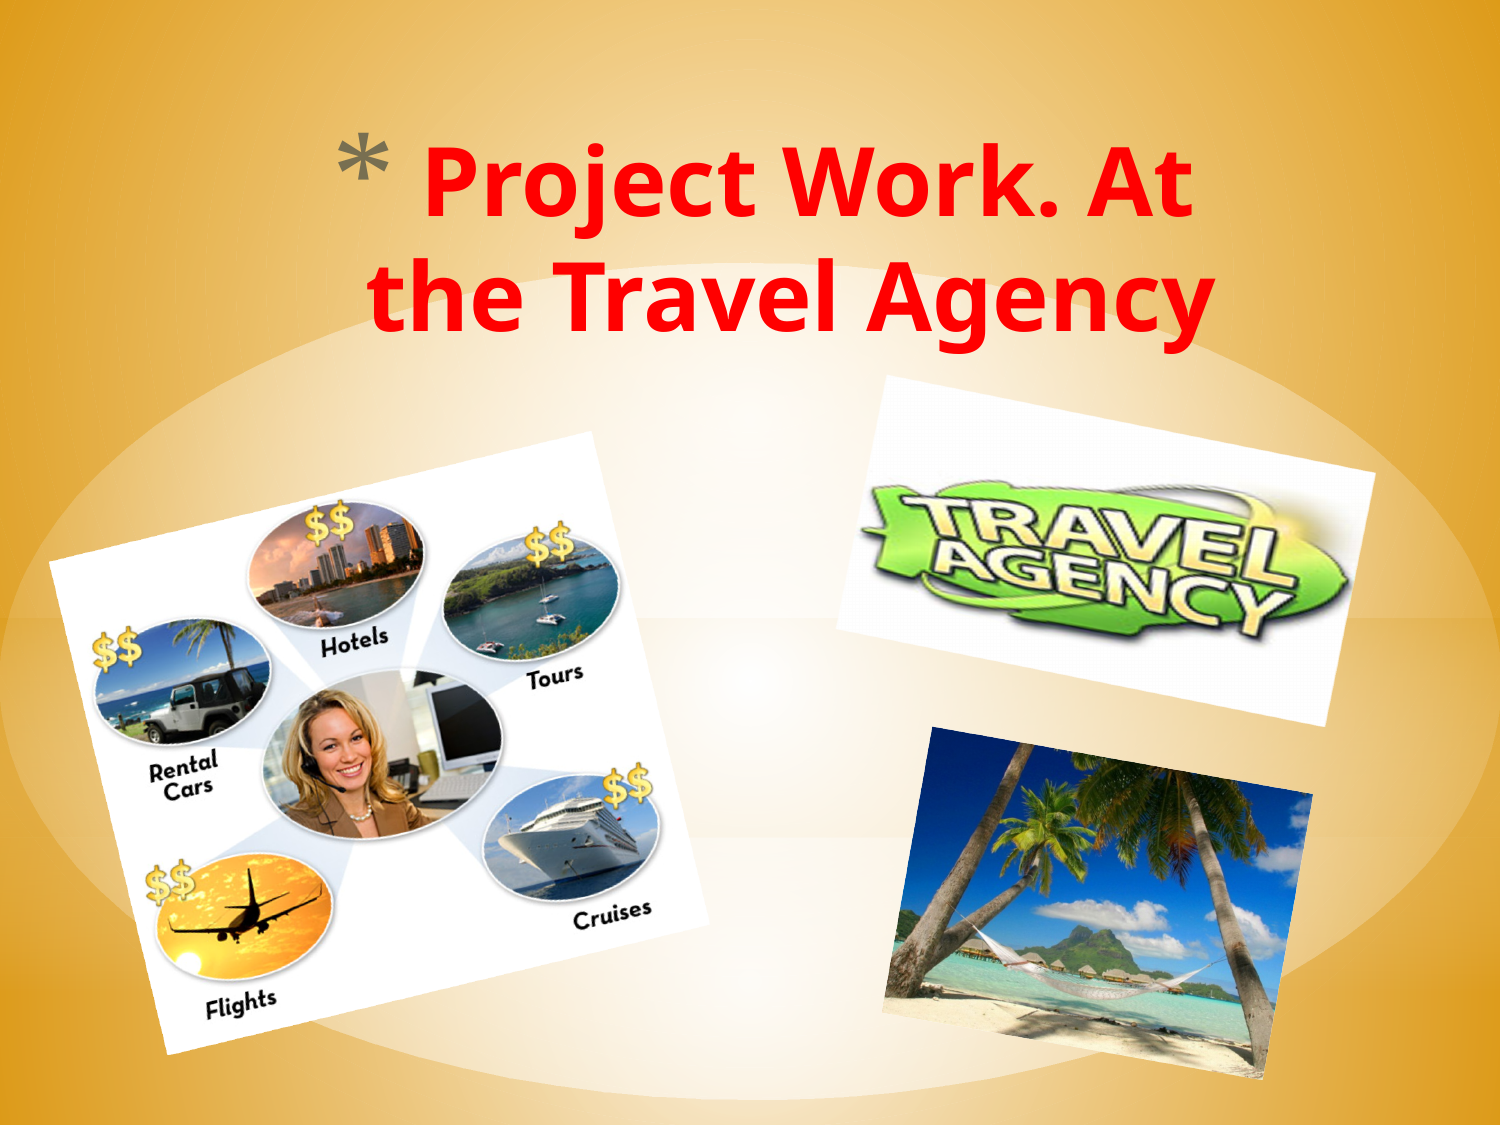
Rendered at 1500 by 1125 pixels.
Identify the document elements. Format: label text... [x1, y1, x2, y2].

picture [882, 727, 1312, 1079]
title Project Work. At the Travel Agency [230, 113, 1299, 302]
picture [50, 432, 709, 1055]
picture [837, 376, 1375, 726]
